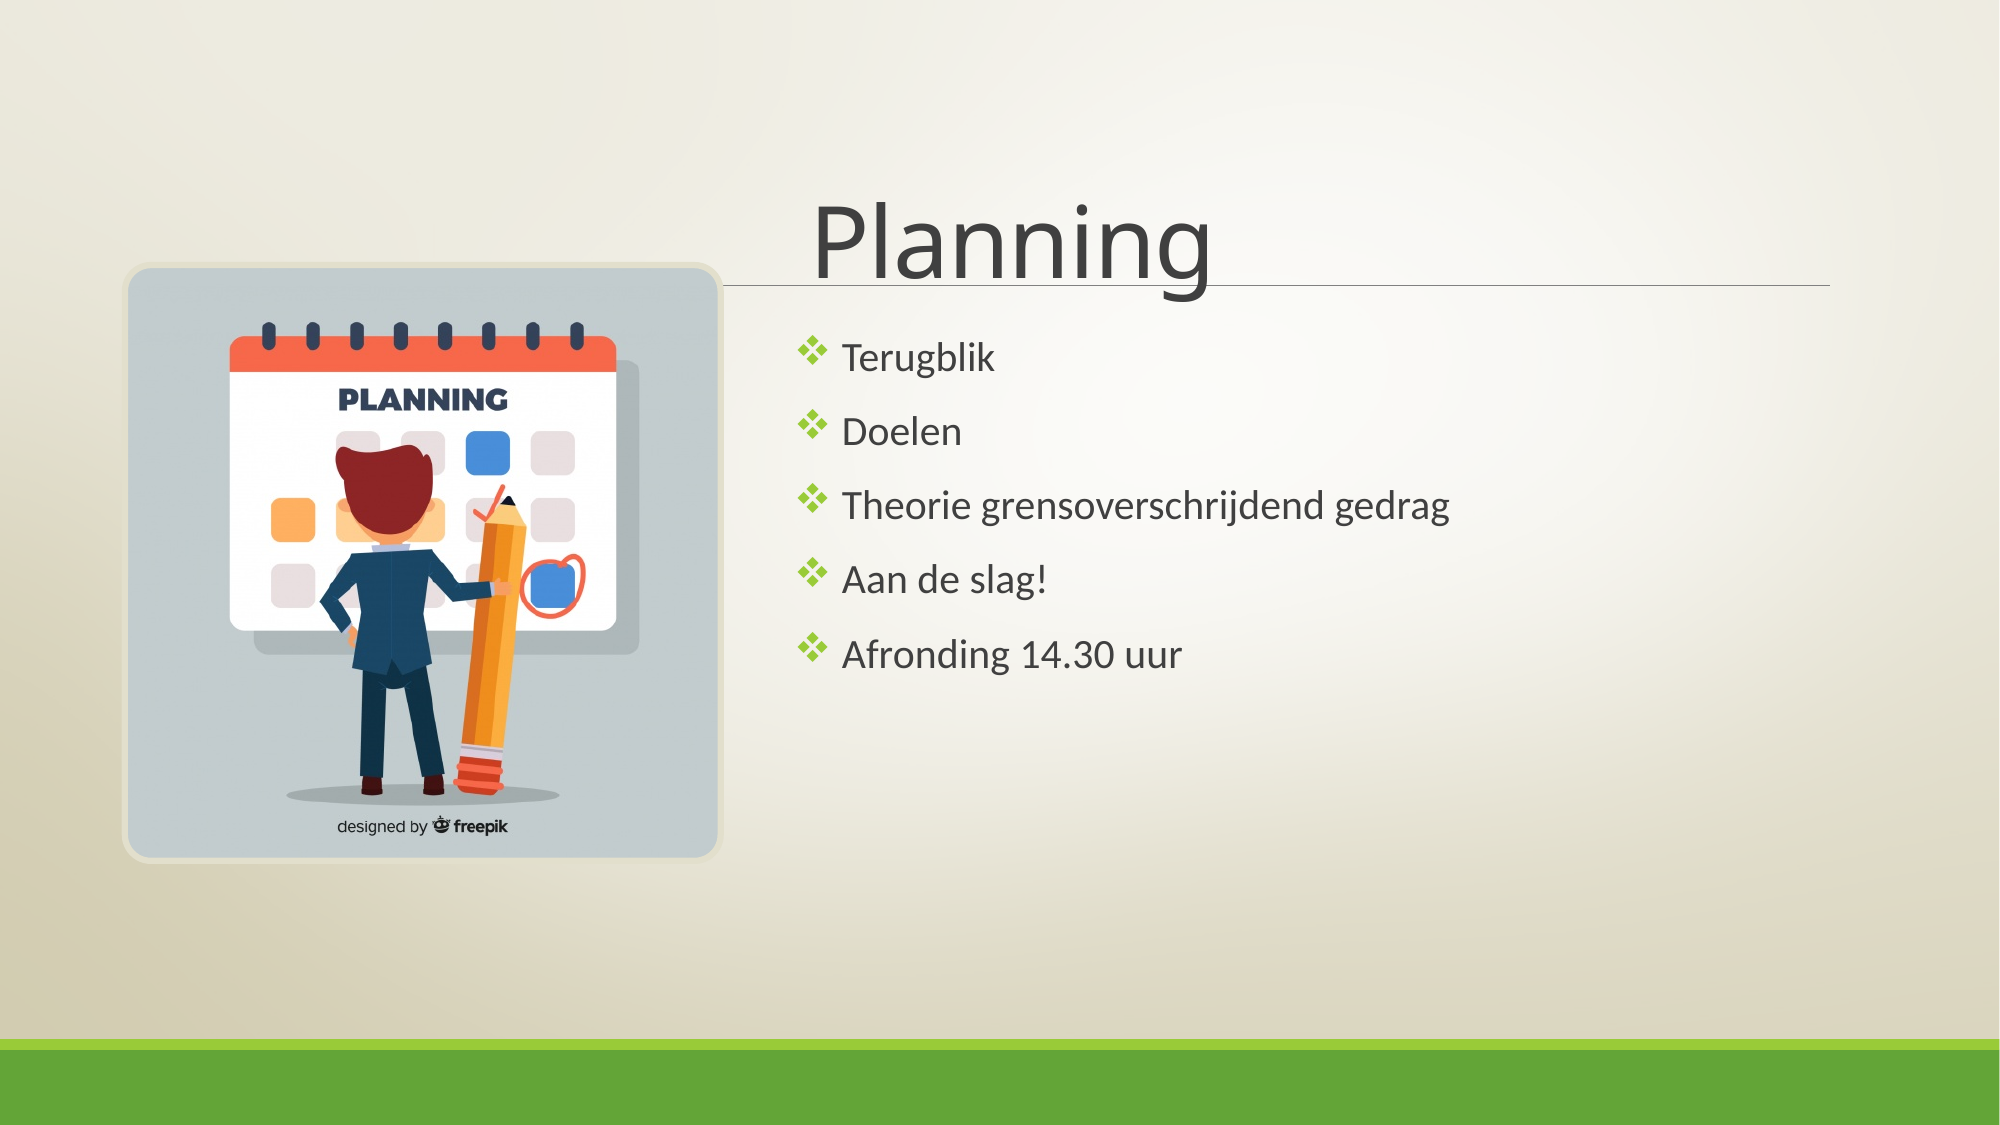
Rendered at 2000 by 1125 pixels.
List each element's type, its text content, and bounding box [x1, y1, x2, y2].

title Planning [794, 148, 1887, 307]
list Terugblik Doelen Theorie grensoverschrijdend gedrag Aan de slag! Afronding 14.30 uur [794, 327, 1887, 950]
picture [124, 264, 722, 862]
